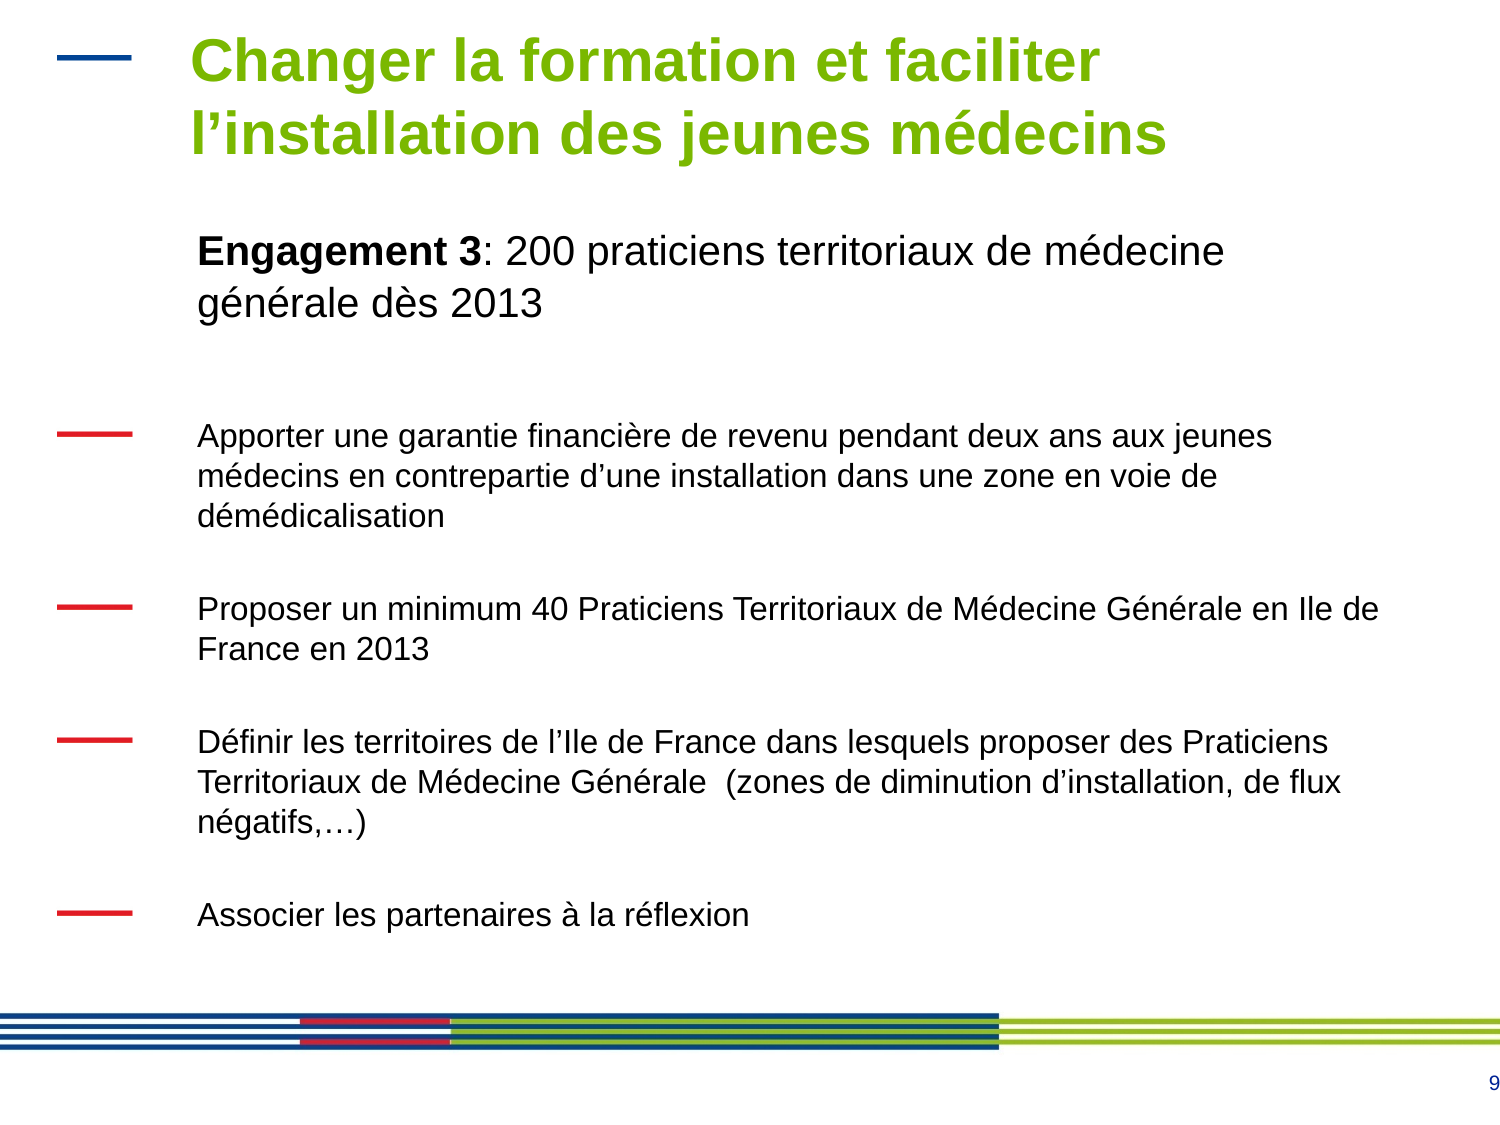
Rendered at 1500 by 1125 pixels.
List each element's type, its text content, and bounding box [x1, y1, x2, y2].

picture [56, 427, 133, 441]
picture [56, 733, 133, 747]
picture [56, 51, 132, 64]
picture [56, 906, 133, 920]
title Changer la formation et faciliter l’installation des jeunes médecins [41, 0, 1448, 188]
list Engagement 3: 200 praticiens territoriaux de médecine générale dès 2013 Apporter une garantie financière de revenu pendant deux ans aux jeunes médecins en contrepartie d’une installation dans une zone en voie de démédicalisation Proposer un minimum 40 Praticiens Territoriaux de Médecine Générale en Ile de France en 2013 Définir les territoires de l’Ile de France dans lesquels proposer des Praticiens Territoriaux de Médecine Générale (zones de diminution d’installation, de flux négatifs,…) Associer les partenaires à la réflexion [41, 207, 1400, 965]
picture [56, 600, 133, 614]
picture [0, 999, 1500, 1063]
